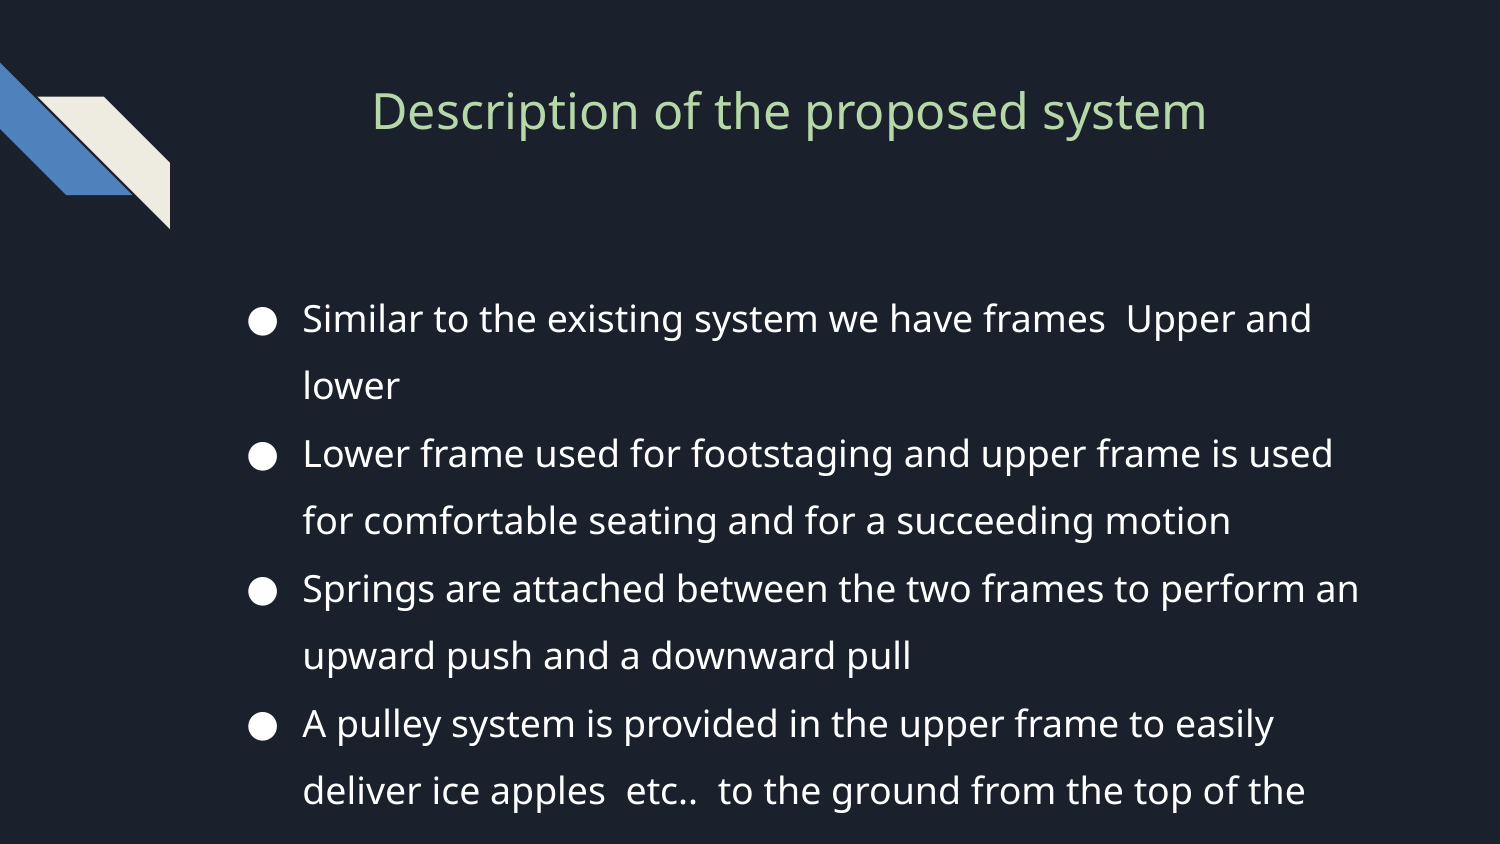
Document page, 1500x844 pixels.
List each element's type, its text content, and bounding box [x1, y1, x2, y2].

text_box Similar to the existing system we have frames Upper and lower Lower frame used for footstaging and upper frame is used for comfortable seating and for a succeeding motion Springs are attached between the two frames to perform an upward push and a downward pull A pulley system is provided in the upper frame to easily deliver ice apples etc.. to the ground from the top of the tree [212, 257, 1384, 792]
text_box Description of the proposed system [212, 64, 1368, 215]
